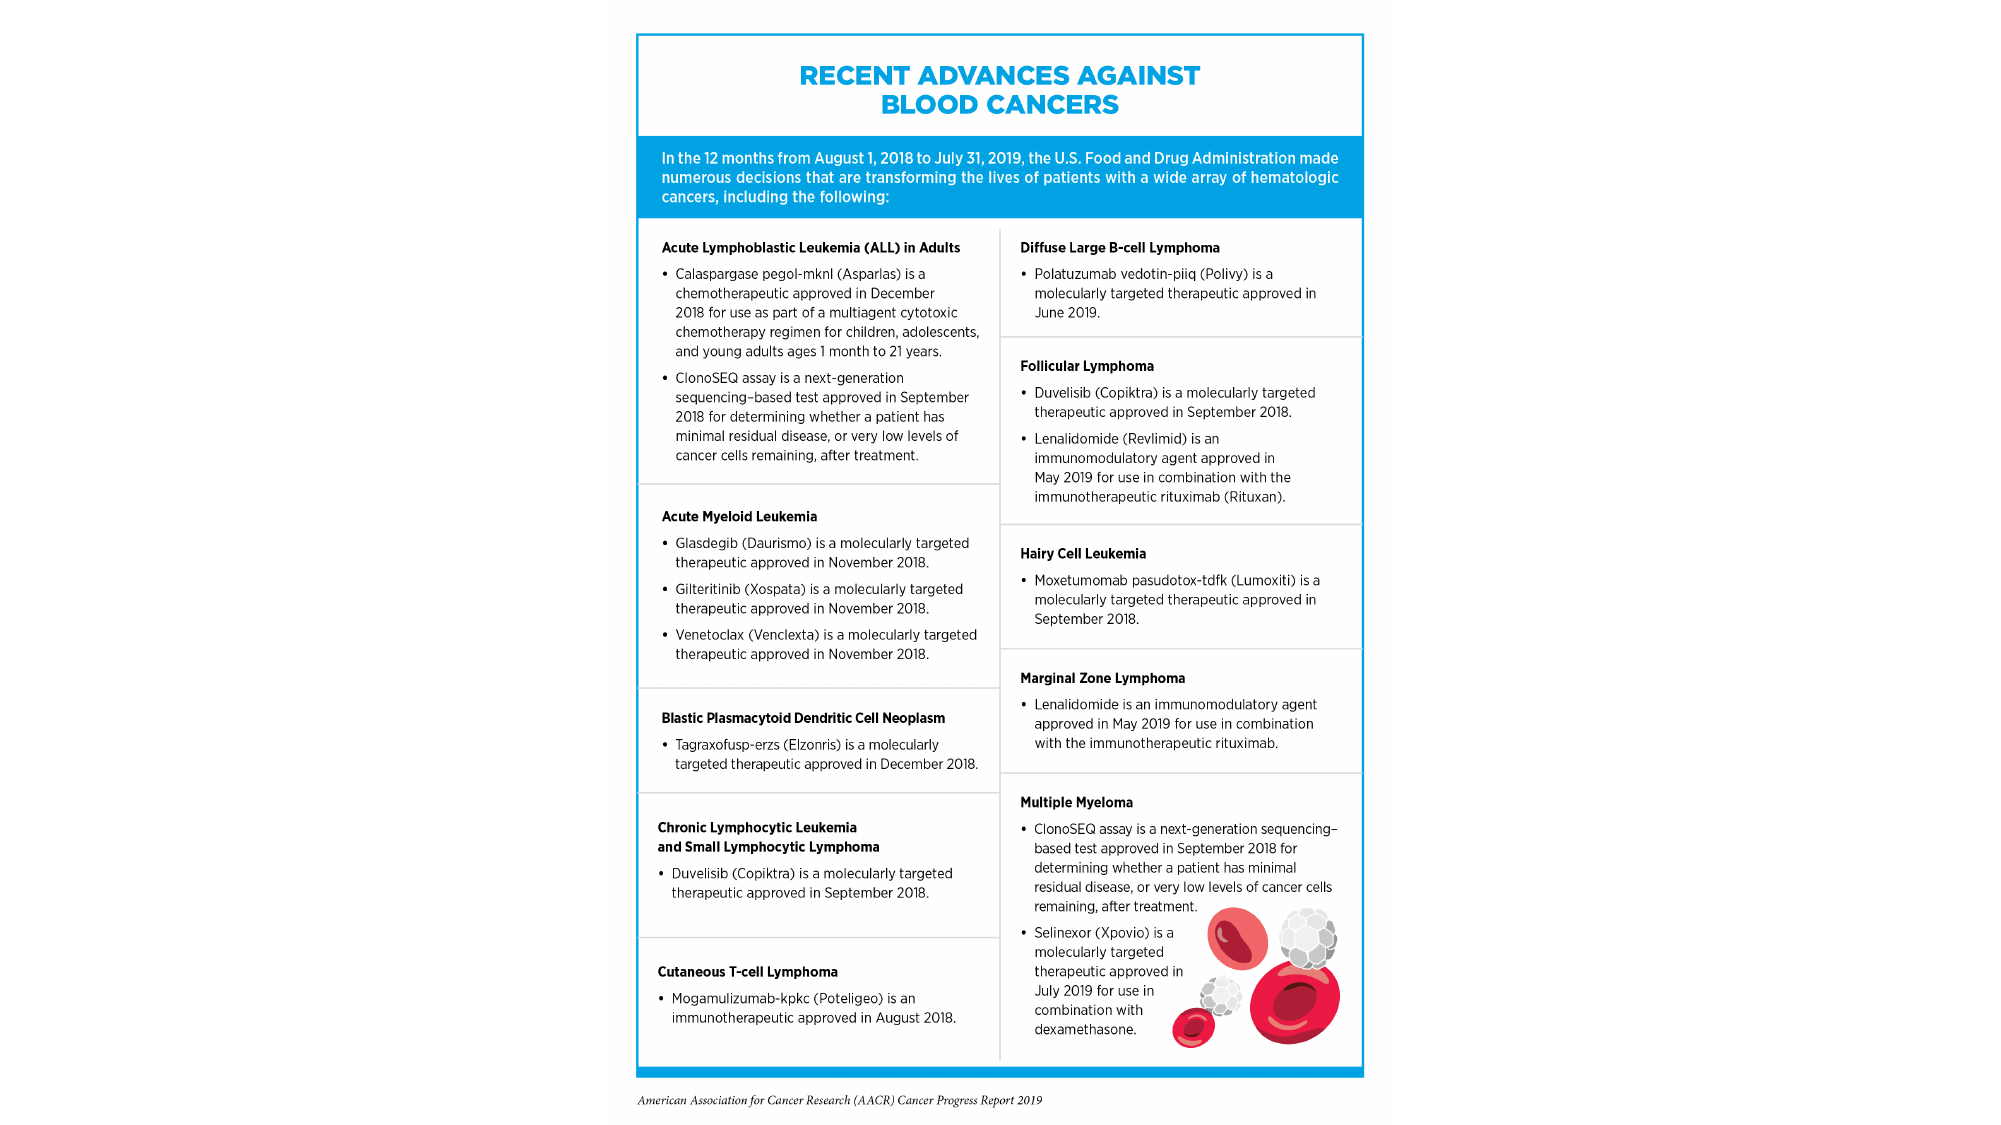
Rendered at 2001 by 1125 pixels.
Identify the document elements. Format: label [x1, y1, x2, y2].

picture [608, 0, 1392, 1125]
